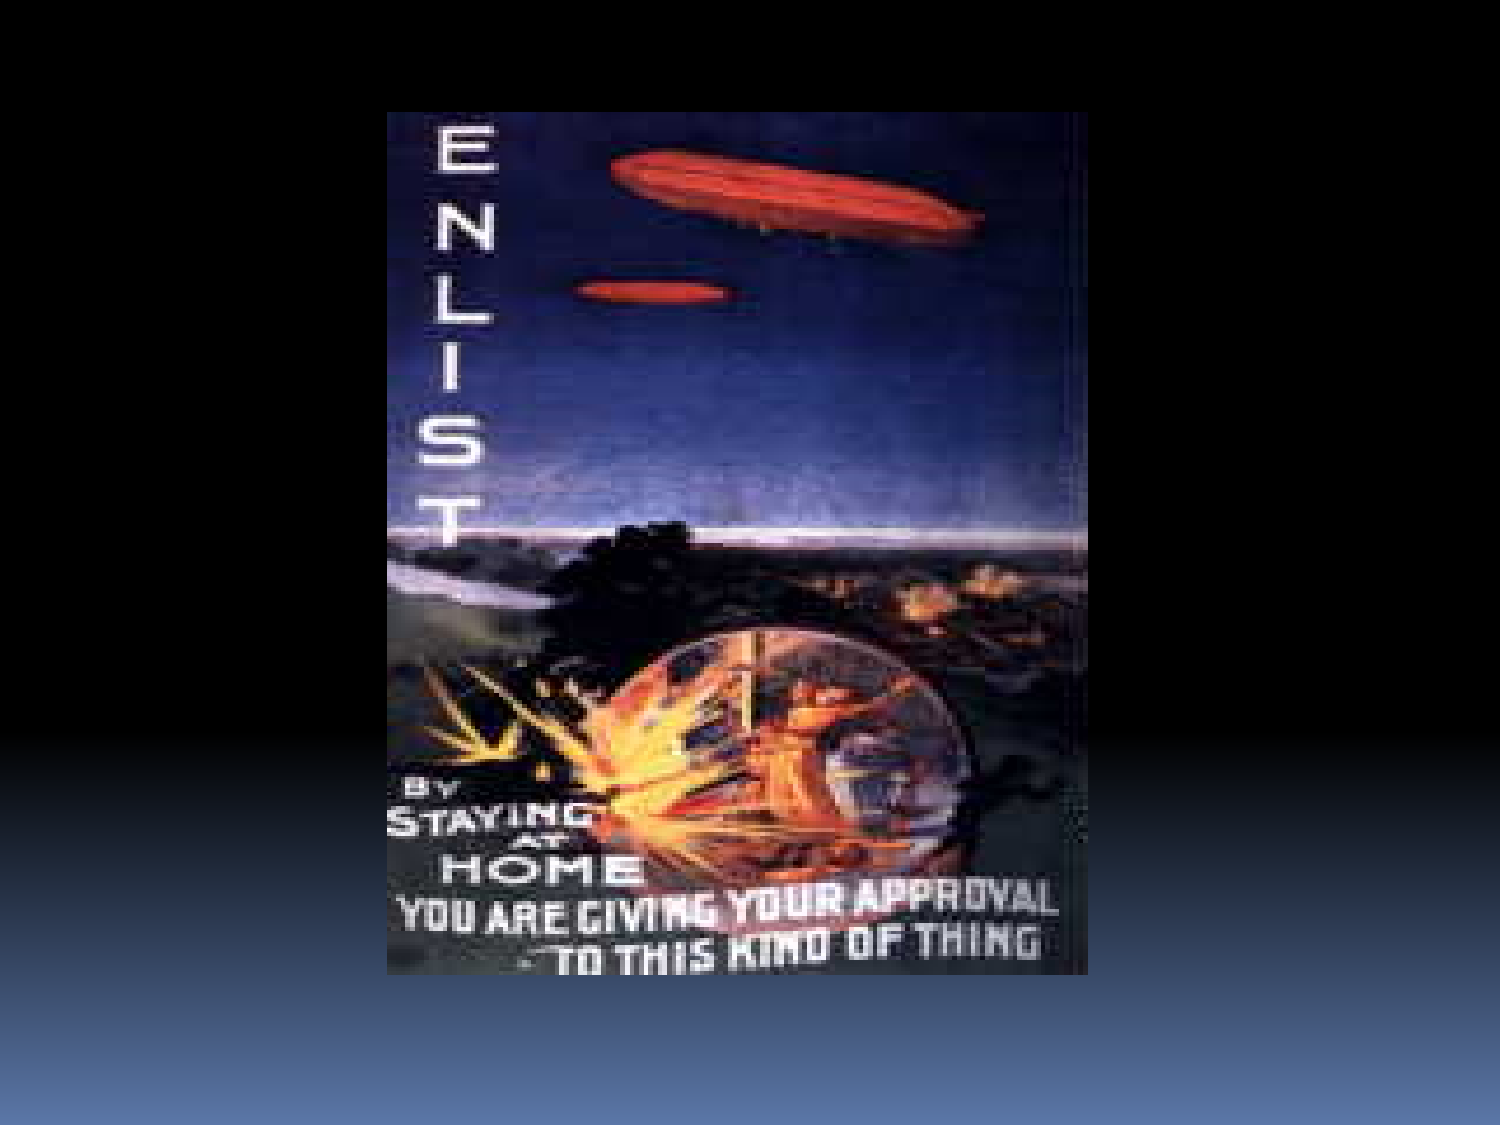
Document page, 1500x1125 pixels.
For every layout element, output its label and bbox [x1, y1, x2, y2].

picture [387, 112, 1088, 976]
